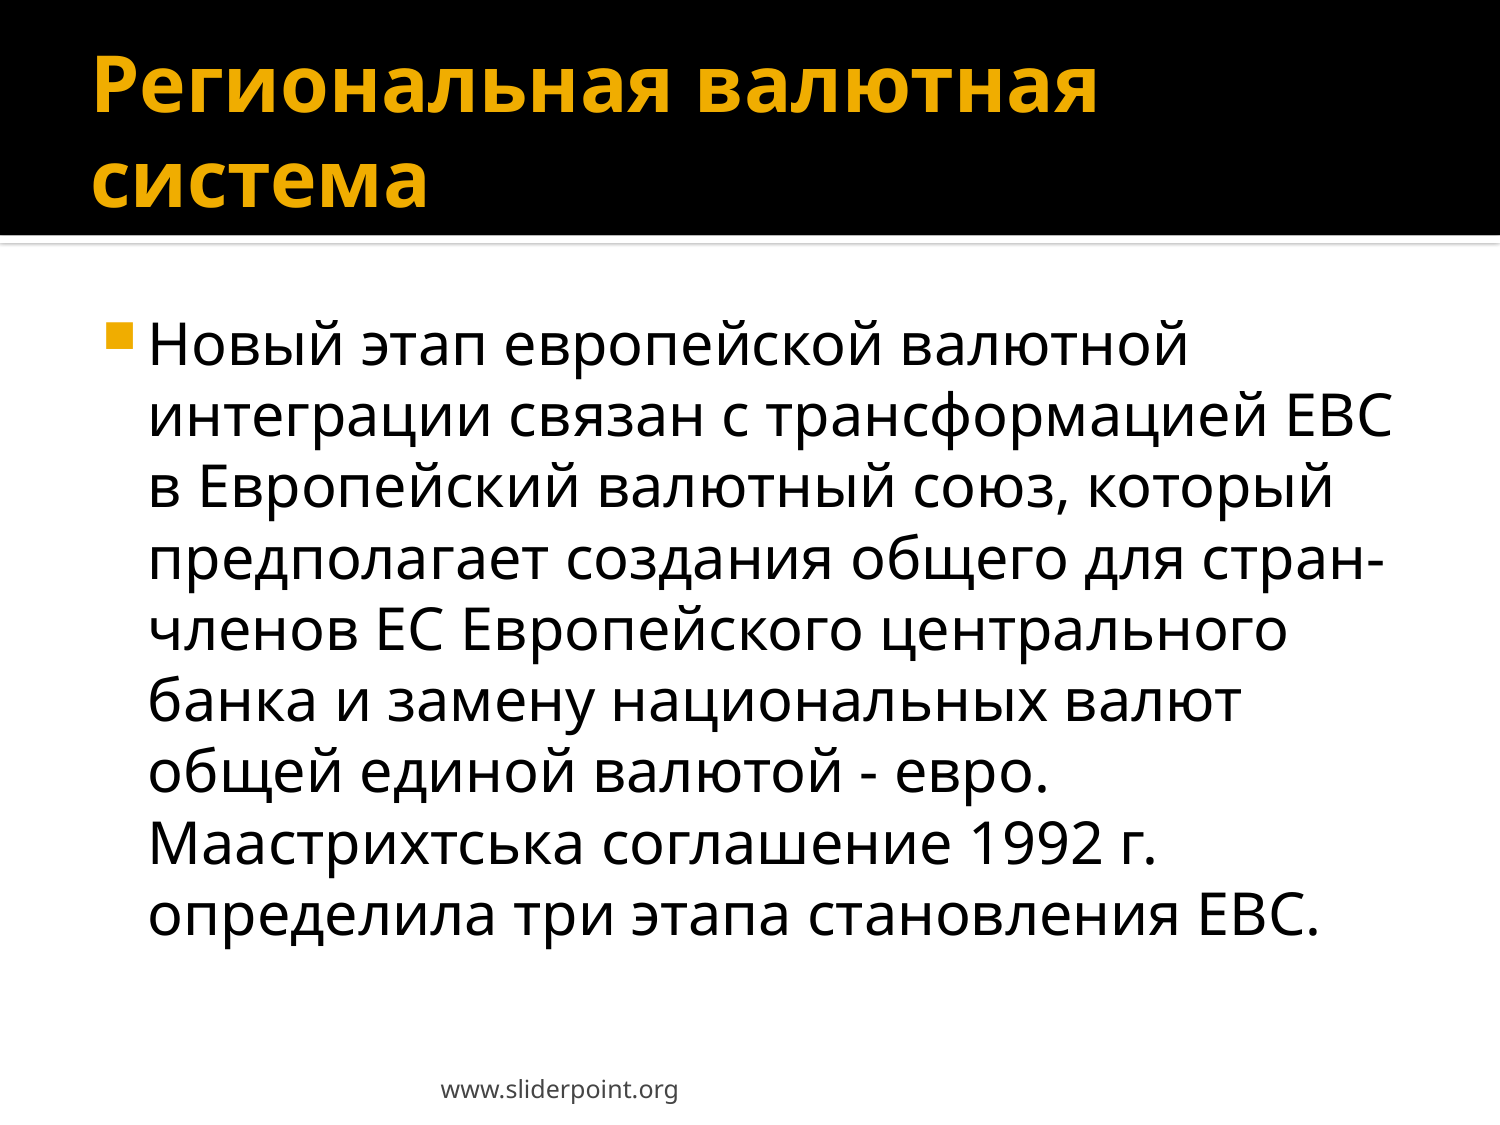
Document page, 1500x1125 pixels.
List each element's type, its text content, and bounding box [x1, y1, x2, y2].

list Новый этап европейской валютной интеграции связан с трансформацией ЕВС в Европейский валютный союз, который предполагает создания общего для стран-членов ЕС Европейского центрального банка и замену национальных валют общей единой валютой - евро. Маастрихтська соглашение 1992 г. определила три этапа становления ЕВС. [75, 291, 1425, 1050]
title Региональная валютная система [75, 25, 1425, 231]
footer www.sliderpoint.org [433, 1062, 1337, 1108]
